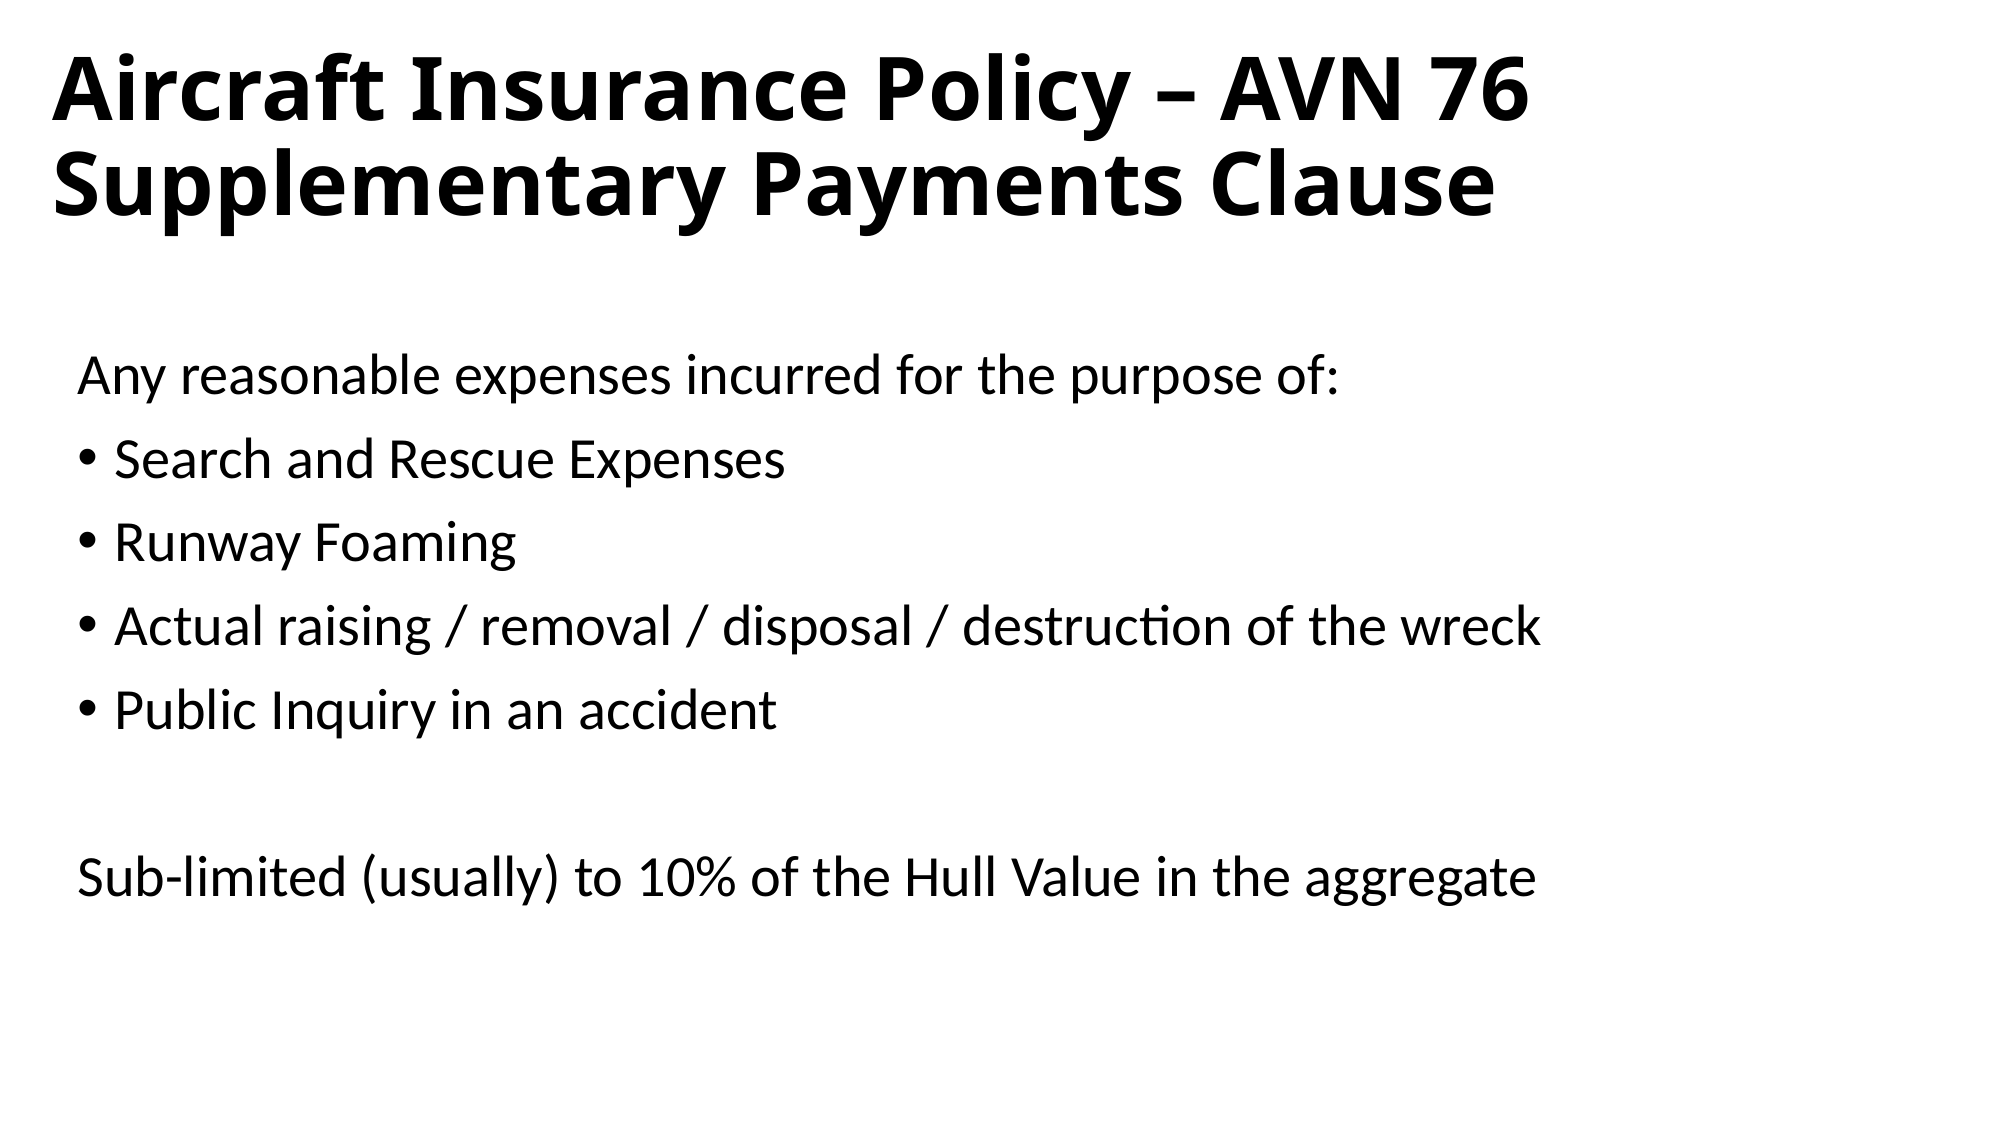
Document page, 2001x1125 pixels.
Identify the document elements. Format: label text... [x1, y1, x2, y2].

title Aircraft Insurance Policy – AVN 76 Supplementary Payments Clause [37, 24, 1581, 255]
list Any reasonable expenses incurred for the purpose of: Search and Rescue Expenses Runway Foaming Actual raising / removal / disposal / destruction of the wreck Public Inquiry in an accident Sub-limited (usually) to 10% of the Hull Value in the aggregate [62, 336, 1938, 1025]
